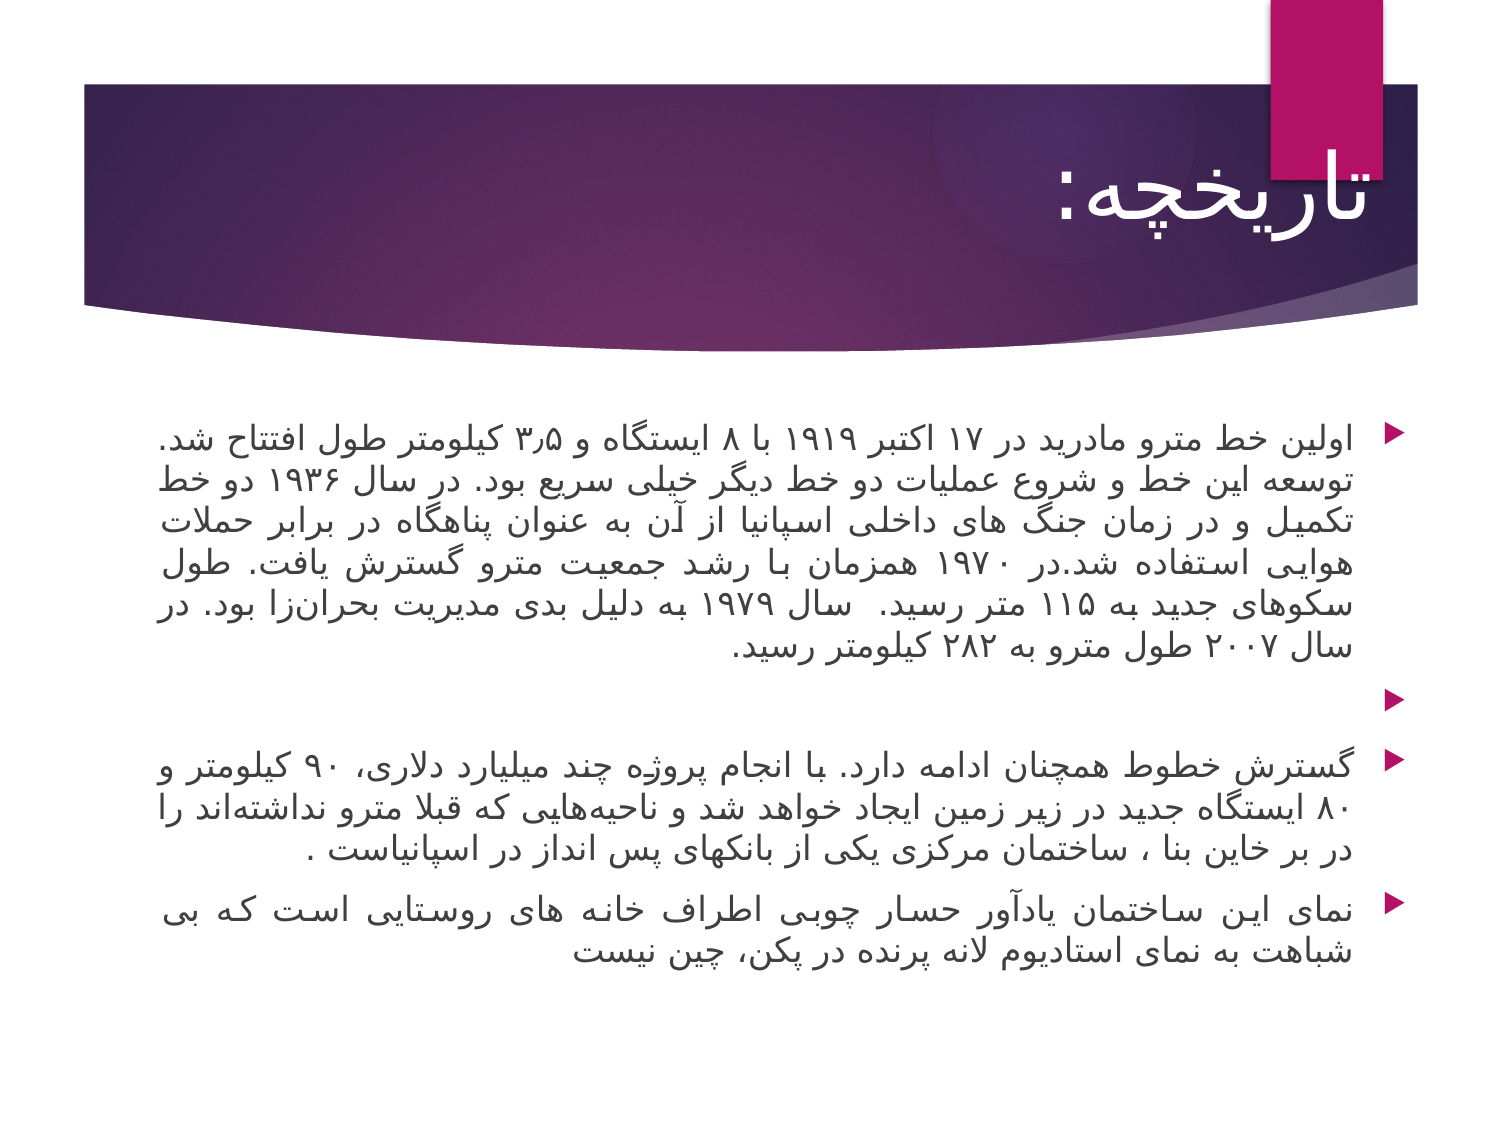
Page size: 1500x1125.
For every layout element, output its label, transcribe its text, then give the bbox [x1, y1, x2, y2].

title تاریخچه: [0, 95, 1388, 271]
list اولین خط مترو مادرید در ۱۷ اکتبر ۱۹۱۹ با ۸ ایستگاه و ۳٫۵ کیلومتر طول افتتاح شد. توسعه این خط و شروع عملیات دو خط دیگر خیلی سریع بود. در سال ۱۹۳۶ دو خط تکمیل و در زمان جنگ های داخلی اسپانیا از آن به عنوان پناهگاه در برابر حملات هوایی استفاده شد.در ۱۹۷۰ همزمان با رشد جمعیت مترو گسترش یافت. طول سکوهای جدید به ۱۱۵ متر رسید. سال ۱۹۷۹ به دلیل بدی مدیریت بحران‌زا بود. در سال ۲۰۰۷ طول مترو به ۲۸۲ کیلومتر رسید. گسترش خطوط همچنان ادامه دارد. با انجام پروژه چند میلیارد دلاری، ۹۰ کیلومتر و ۸۰ ایستگاه جدید در زیر زمین ایجاد خواهد شد و ناحیه‌هایی که قبلا مترو نداشته‌اند را در بر خاین بنا ، ساختمان مرکزی یکی از بانکهای پس انداز در اسپانیاست . نمای این ساختمان یادآور حسار چوبی اطراف خانه های روستایی است که بی شباهت به نمای استادیوم لانه پرنده در پکن، چین نیست [141, 408, 1421, 988]
